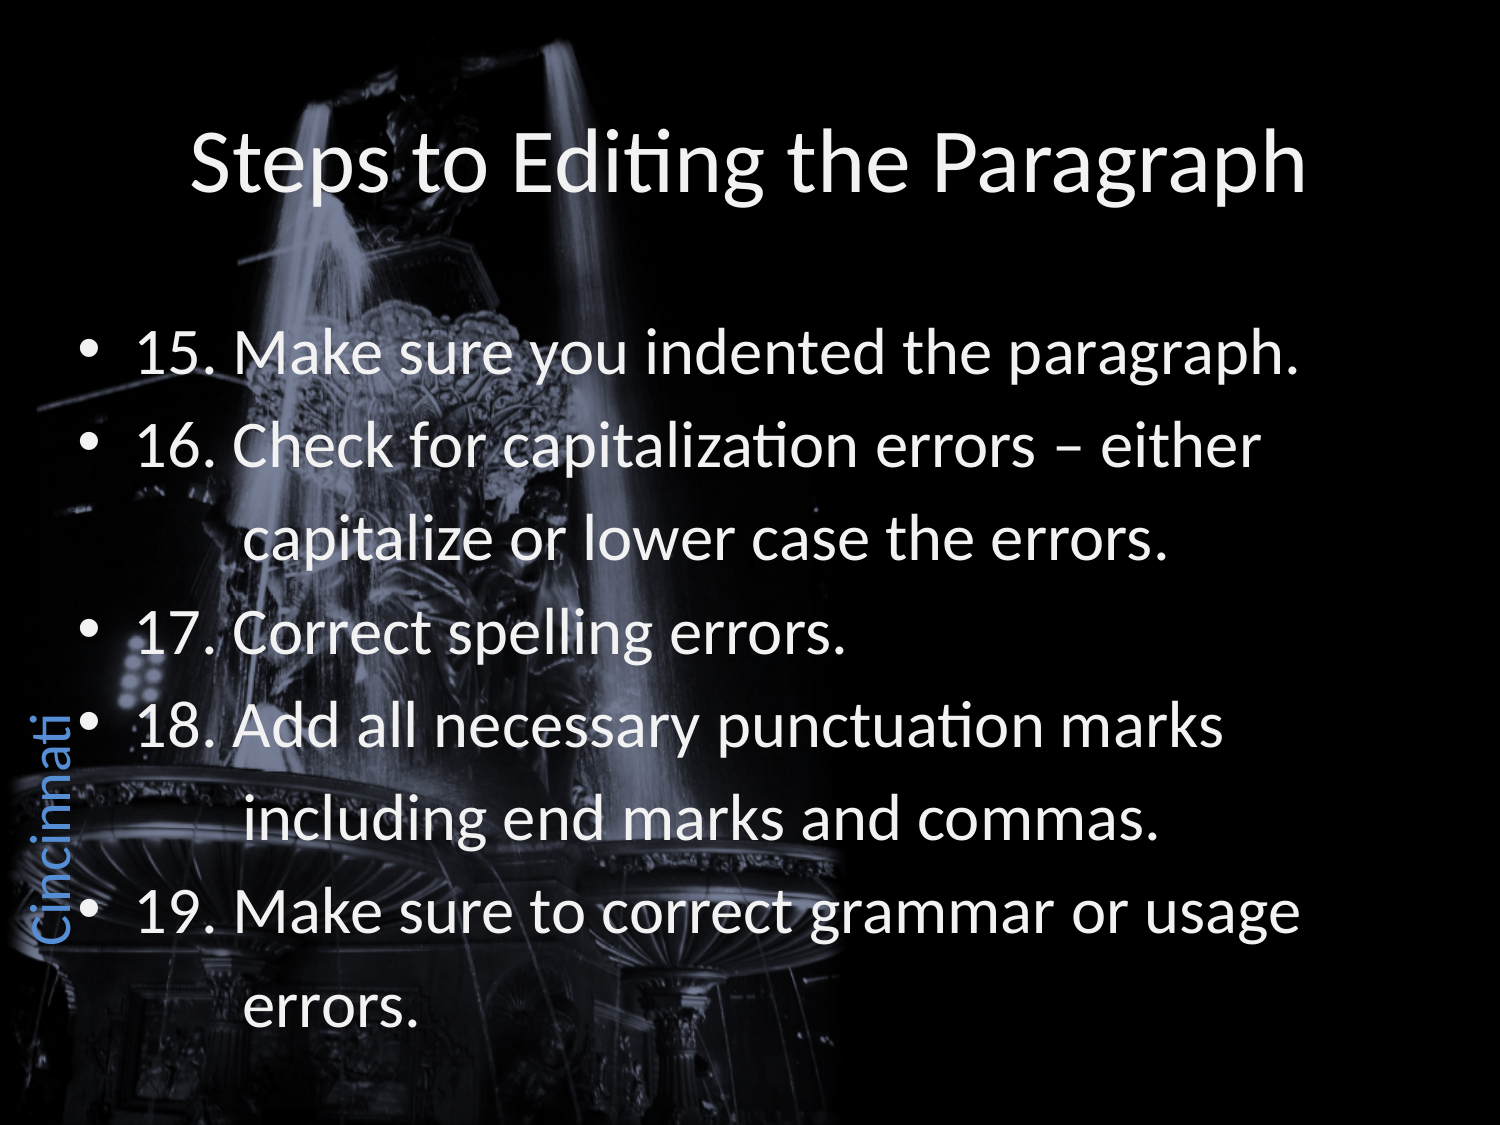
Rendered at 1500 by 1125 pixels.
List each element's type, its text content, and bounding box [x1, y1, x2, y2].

list 15. Make sure you indented the paragraph. 16. Check for capitalization errors – either capitalize or lower case the errors. 17. Correct spelling errors. 18. Add all necessary punctuation marks including end marks and commas. 19. Make sure to correct grammar or usage errors. [62, 299, 1463, 1075]
title Steps to Editing the Paragraph [75, 62, 1425, 250]
